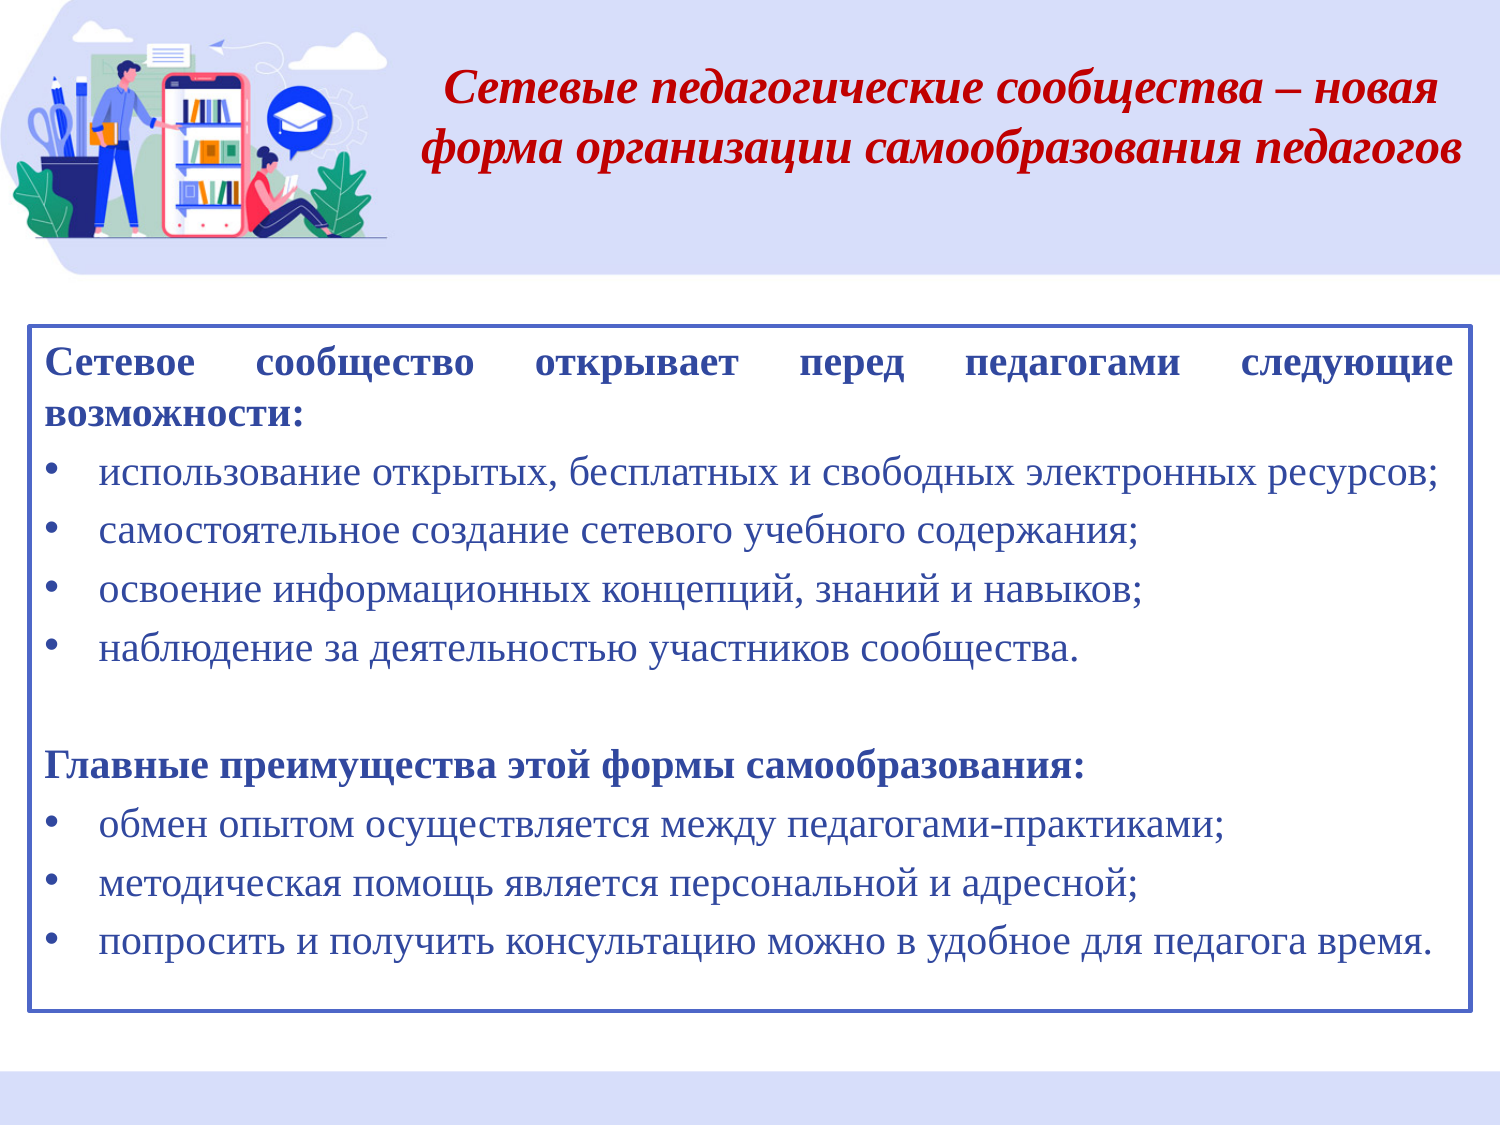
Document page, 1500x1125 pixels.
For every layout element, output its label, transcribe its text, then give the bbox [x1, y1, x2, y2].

picture [0, 0, 1500, 1125]
list Сетевое сообщество открывает перед педагогами следующие возможности: использование открытых, бесплатных и свободных электронных ресурсов; самостоятельное создание сетевого учебного содержания; освоение информационных концепций, знаний и навыков; наблюдение за деятельностью участников сообщества. Главные преимущества этой формы самообразования: обмен опытом осуществляется между педагогами-практиками; методическая помощь является персональной и адресной; попросить и получить консультацию можно в удобное для педагога время. [27, 324, 1473, 1013]
title Сетевые педагогические сообщества – новая форма организации самообразования педагогов [383, 19, 1500, 208]
